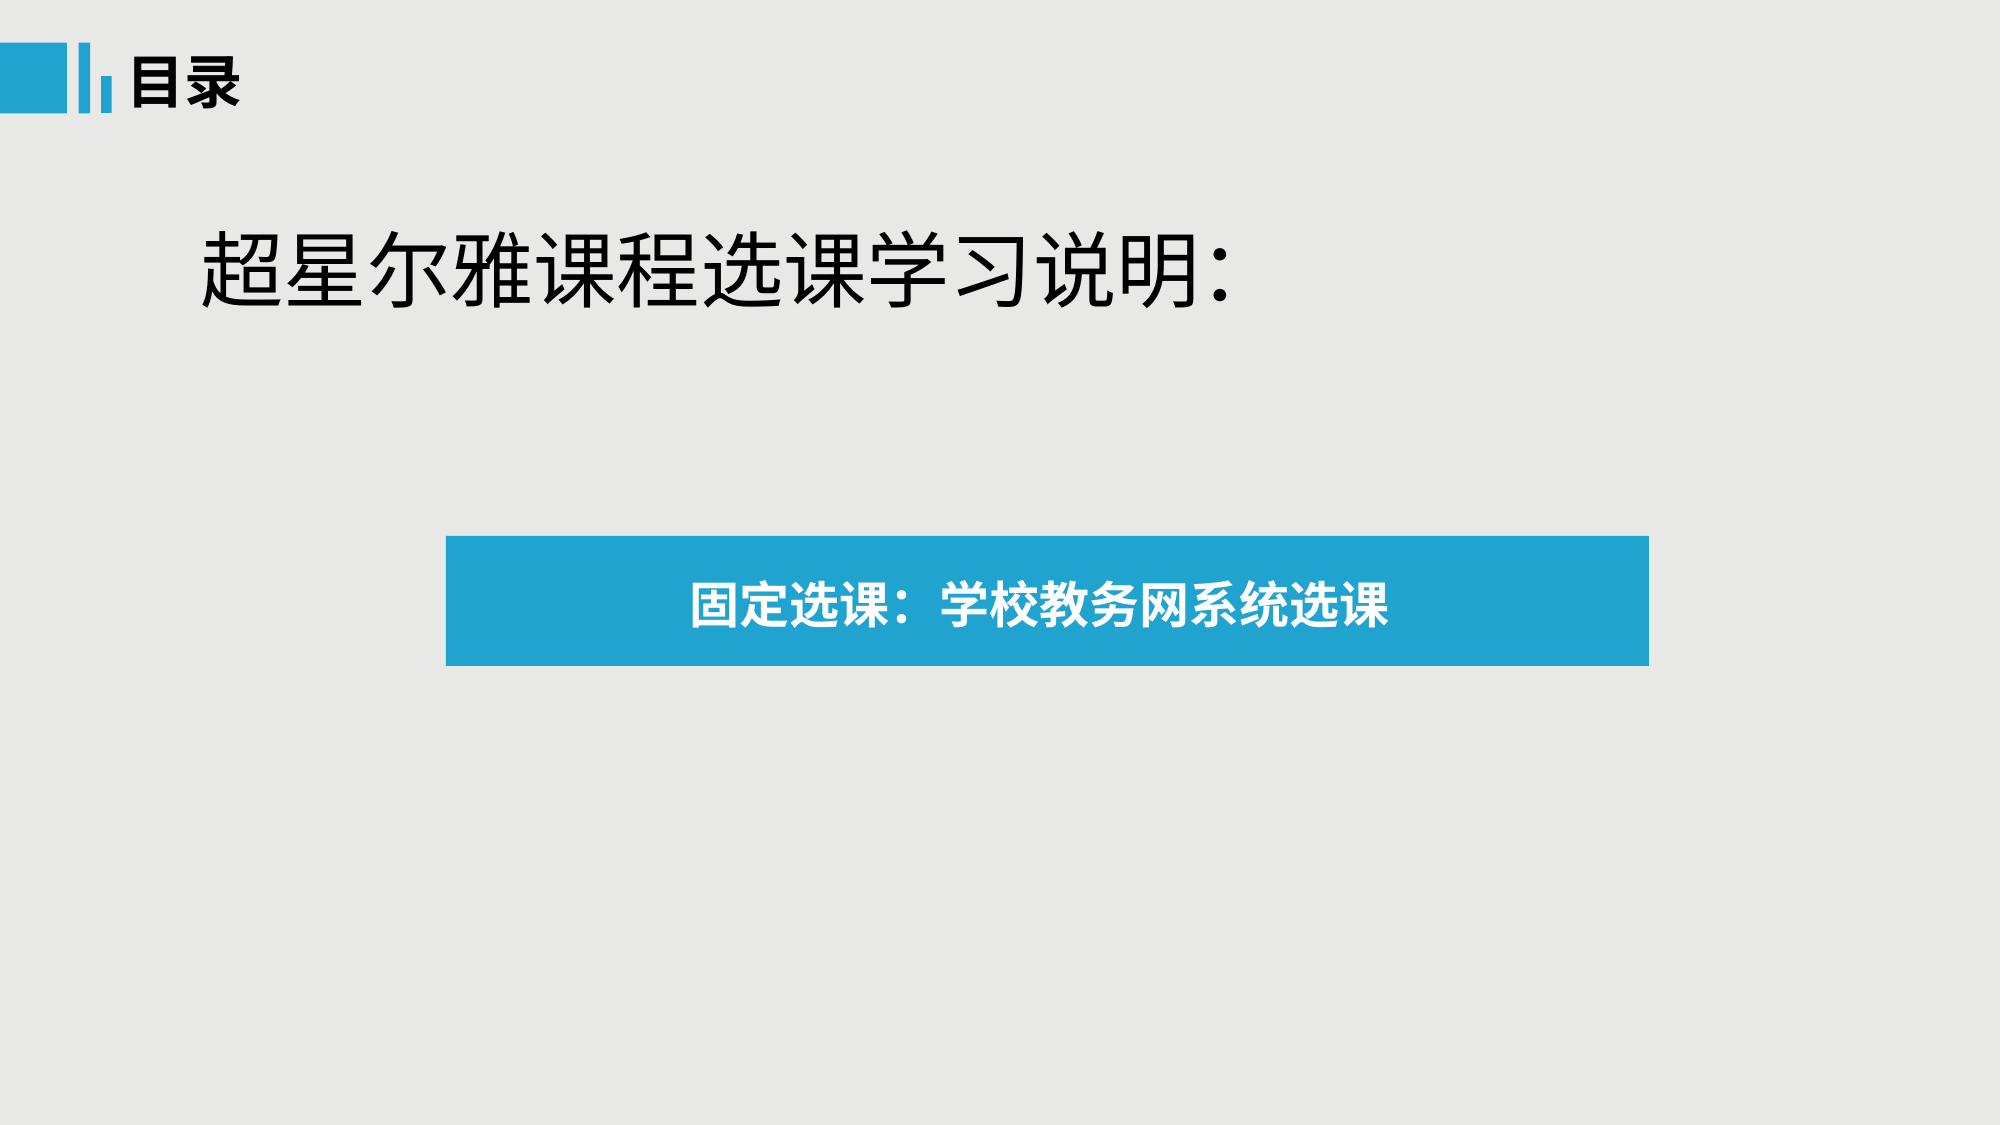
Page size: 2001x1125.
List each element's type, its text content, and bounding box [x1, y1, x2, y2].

text_box [77, 41, 92, 116]
text_box 目录 [111, 38, 303, 123]
text_box 超星尔雅课程选课学习说明： [186, 210, 1463, 326]
text_box [444, 534, 1651, 668]
text_box [0, 41, 69, 116]
text_box 固定选课：学校教务网系统选课 [674, 565, 1439, 641]
text_box [99, 74, 111, 115]
